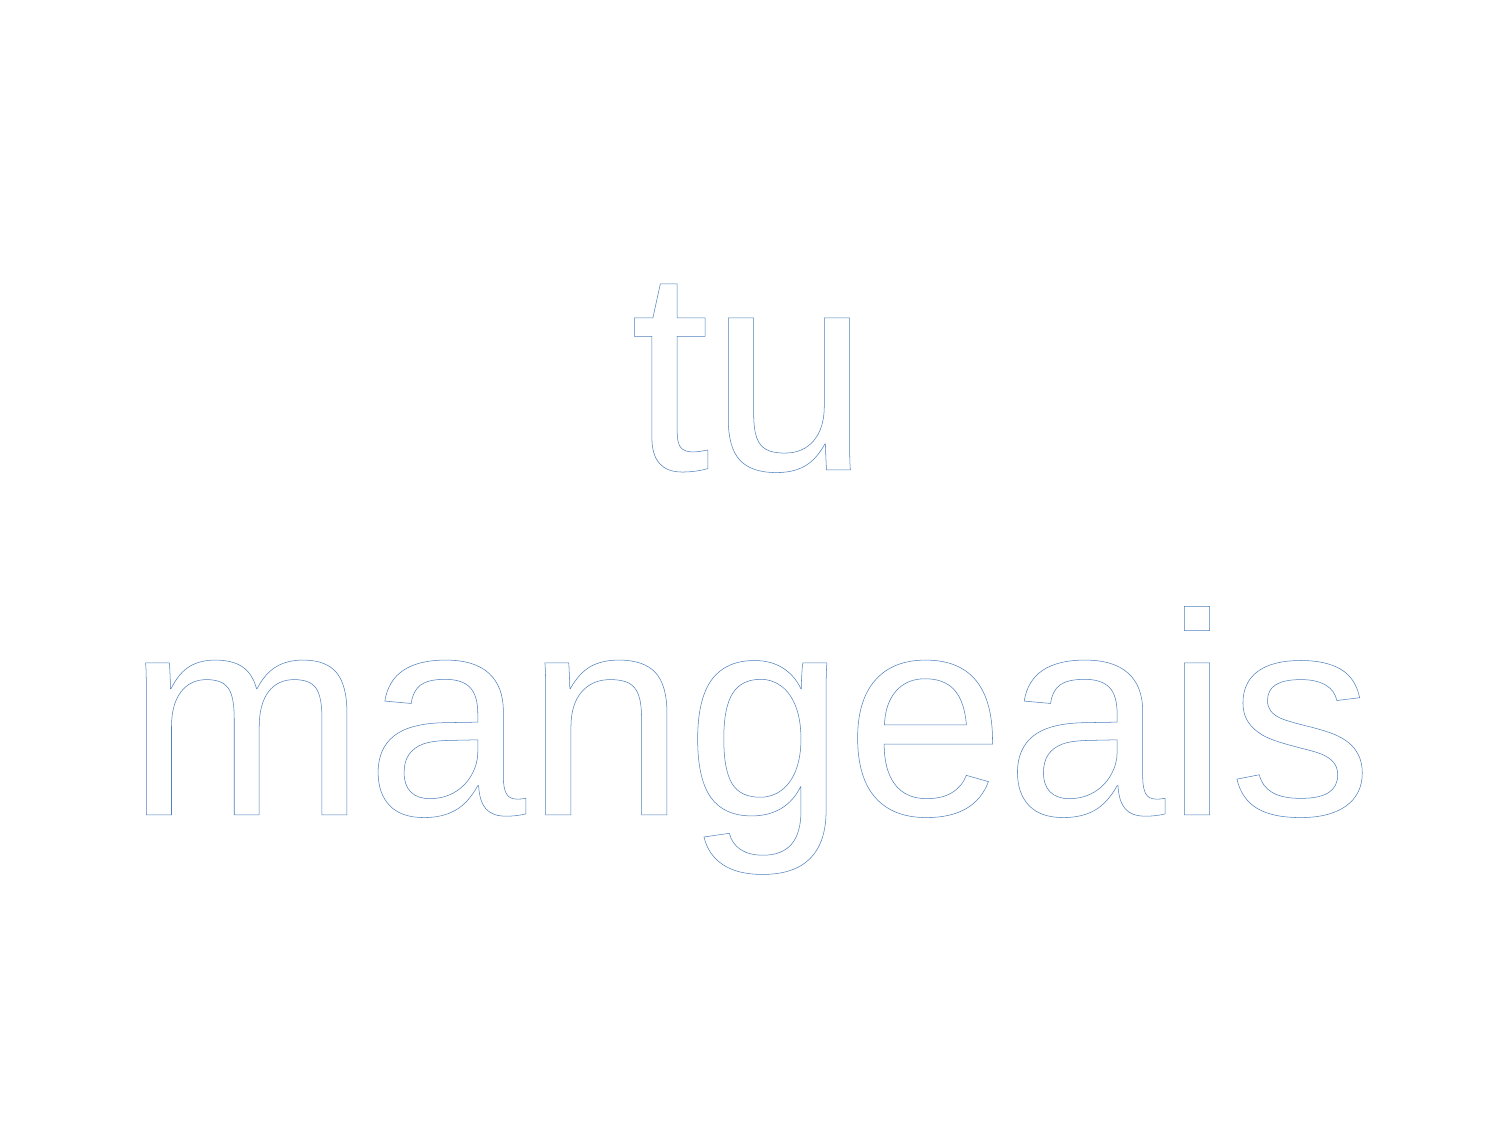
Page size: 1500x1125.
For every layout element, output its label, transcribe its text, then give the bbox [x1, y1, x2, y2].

text_box tu mangeais [0, 174, 1500, 880]
